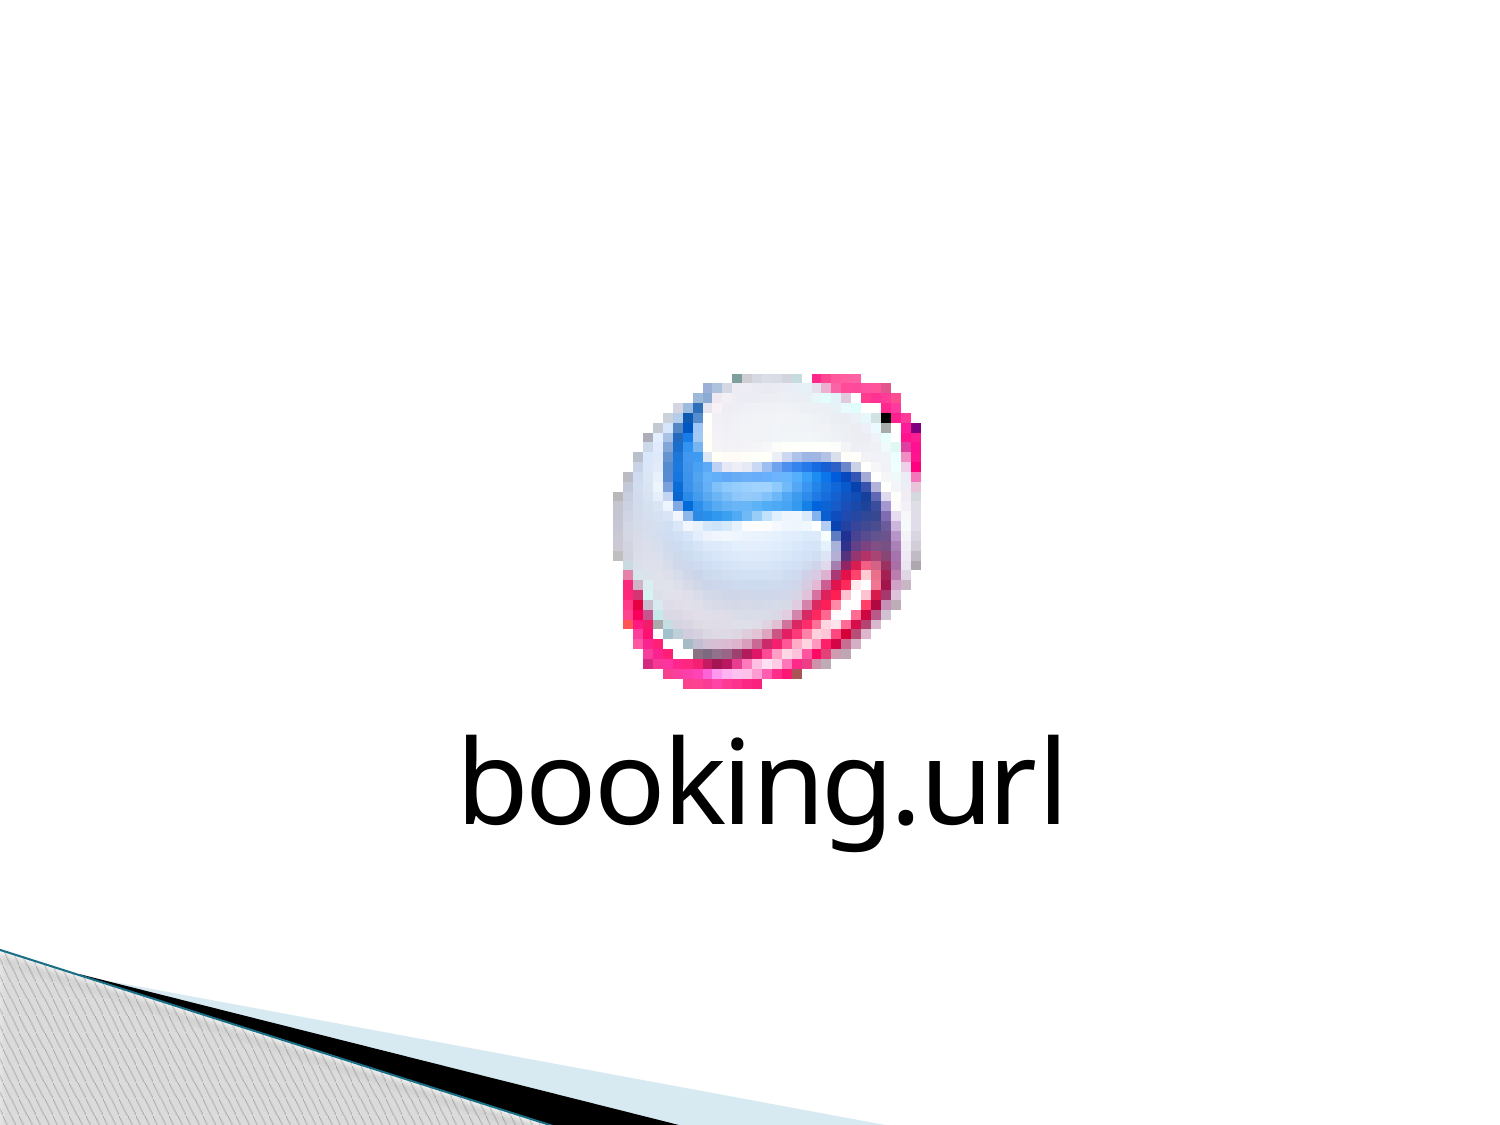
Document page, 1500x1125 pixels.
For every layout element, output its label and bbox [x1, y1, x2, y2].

list [386, 374, 1137, 895]
